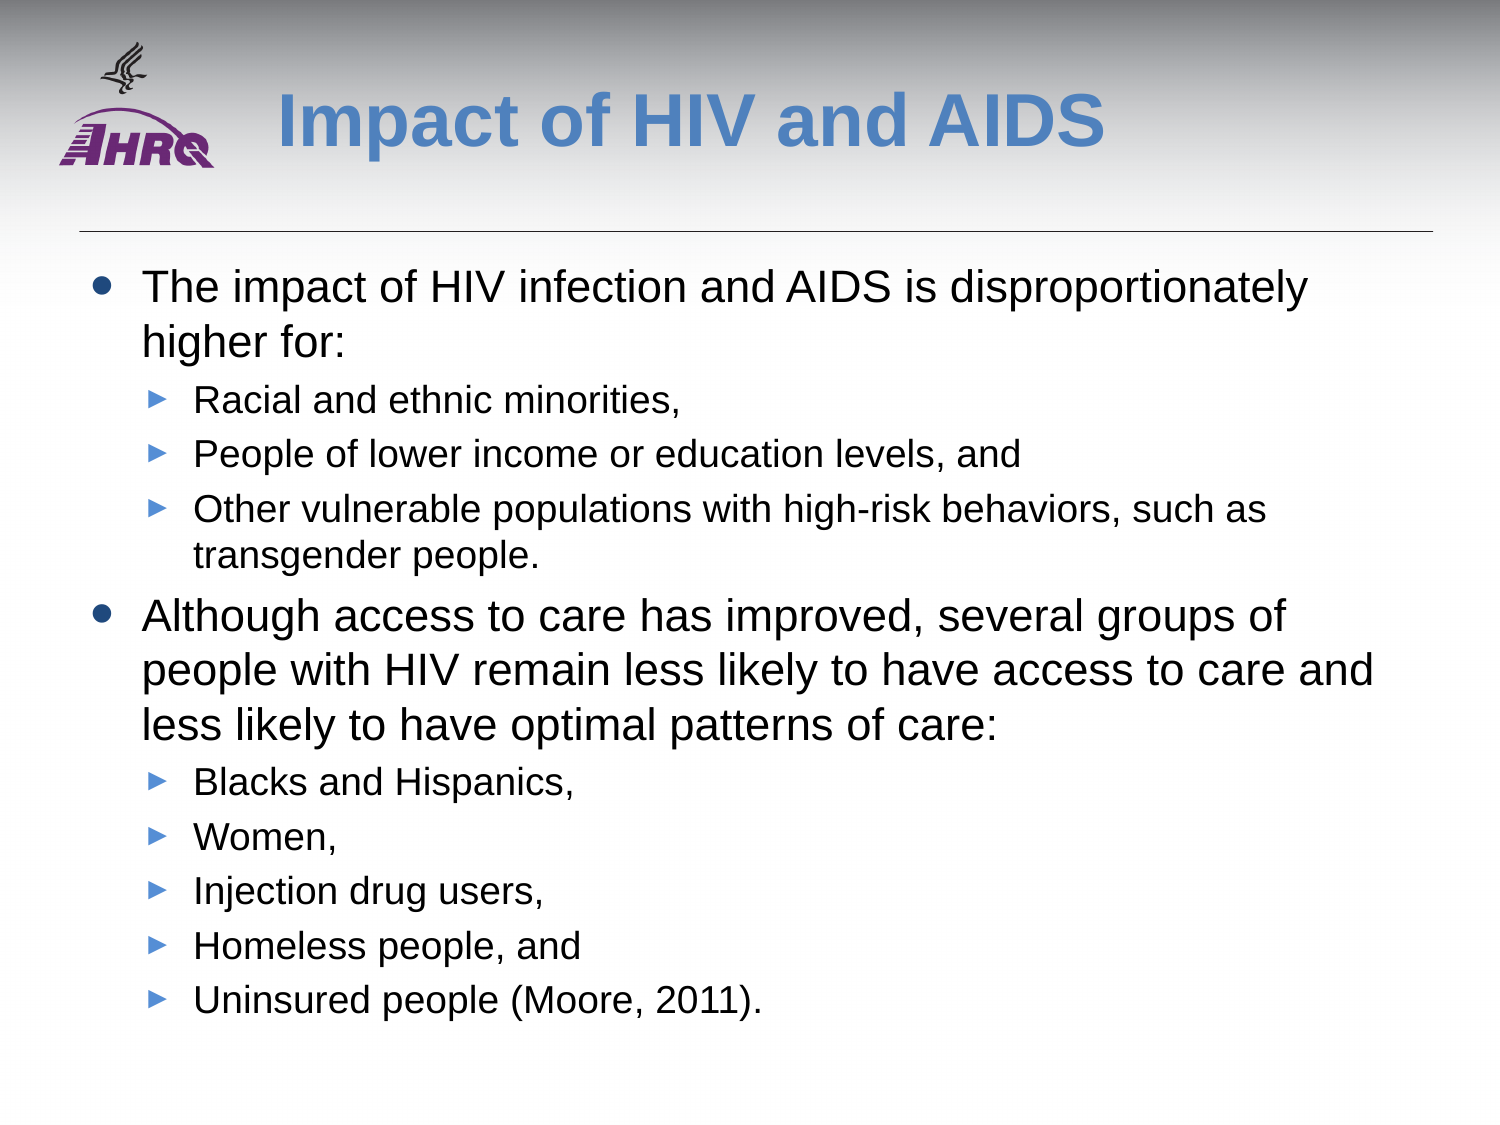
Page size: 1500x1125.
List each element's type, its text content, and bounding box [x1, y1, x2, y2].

title Impact of HIV and AIDS [262, 45, 1425, 188]
picture [0, 0, 1500, 1125]
list The impact of HIV infection and AIDS is disproportionately higher for: Racial and ethnic minorities, People of lower income or education levels, and Other vulnerable populations with high-risk behaviors, such as transgender people. Although access to care has improved, several groups of people with HIV remain less likely to have access to care and less likely to have optimal patterns of care: Blacks and Hispanics, Women, Injection drug users, Homeless people, and Uninsured people (Moore, 2011). [75, 249, 1425, 1038]
